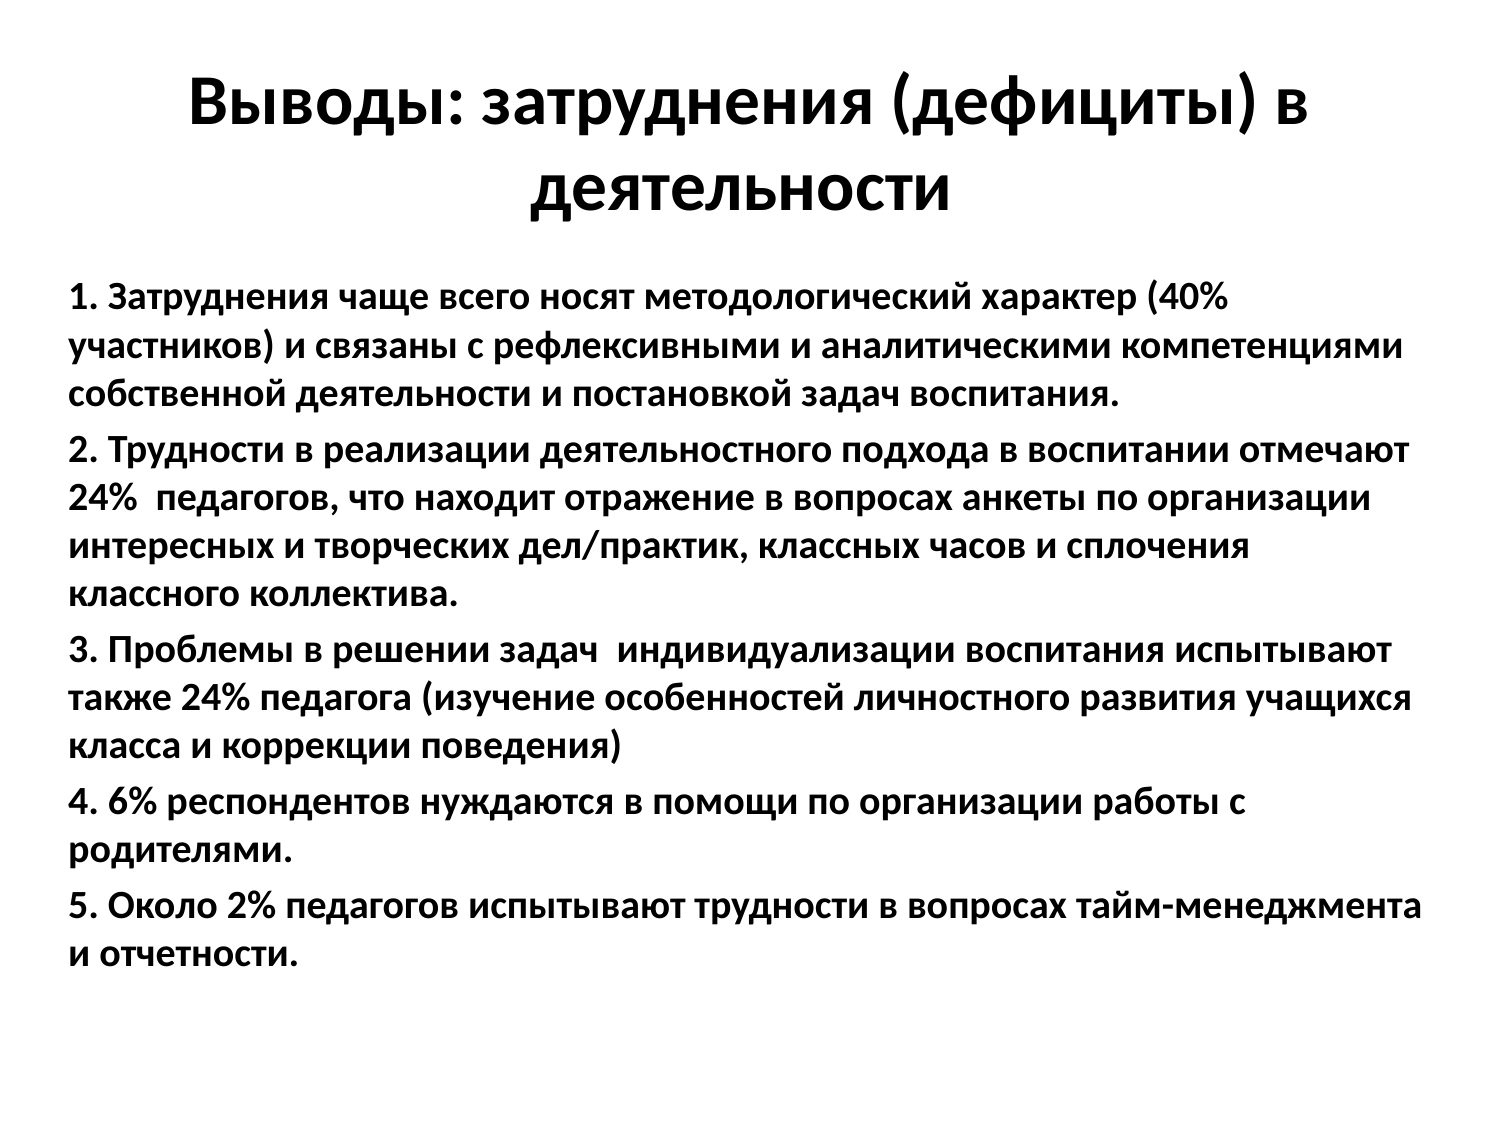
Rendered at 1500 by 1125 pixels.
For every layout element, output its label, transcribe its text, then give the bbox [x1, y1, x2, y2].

list 1. Затруднения чаще всего носят методологический характер (40% участников) и связаны с рефлексивными и аналитическими компетенциями собственной деятельности и постановкой задач воспитания. 2. Трудности в реализации деятельностного подхода в воспитании отмечают 24% педагогов, что находит отражение в вопросах анкеты по организации интересных и творческих дел/практик, классных часов и сплочения классного коллектива. 3. Проблемы в решении задач индивидуализации воспитания испытывают также 24% педагога (изучение особенностей личностного развития учащихся класса и коррекции поведения) 4. 6% респондентов нуждаются в помощи по организации работы с родителями. 5. Около 2% педагогов испытывают трудности в вопросах тайм-менеджмента и отчетности. [53, 262, 1447, 1005]
title Выводы: затруднения (дефициты) в деятельности [75, 45, 1425, 233]
